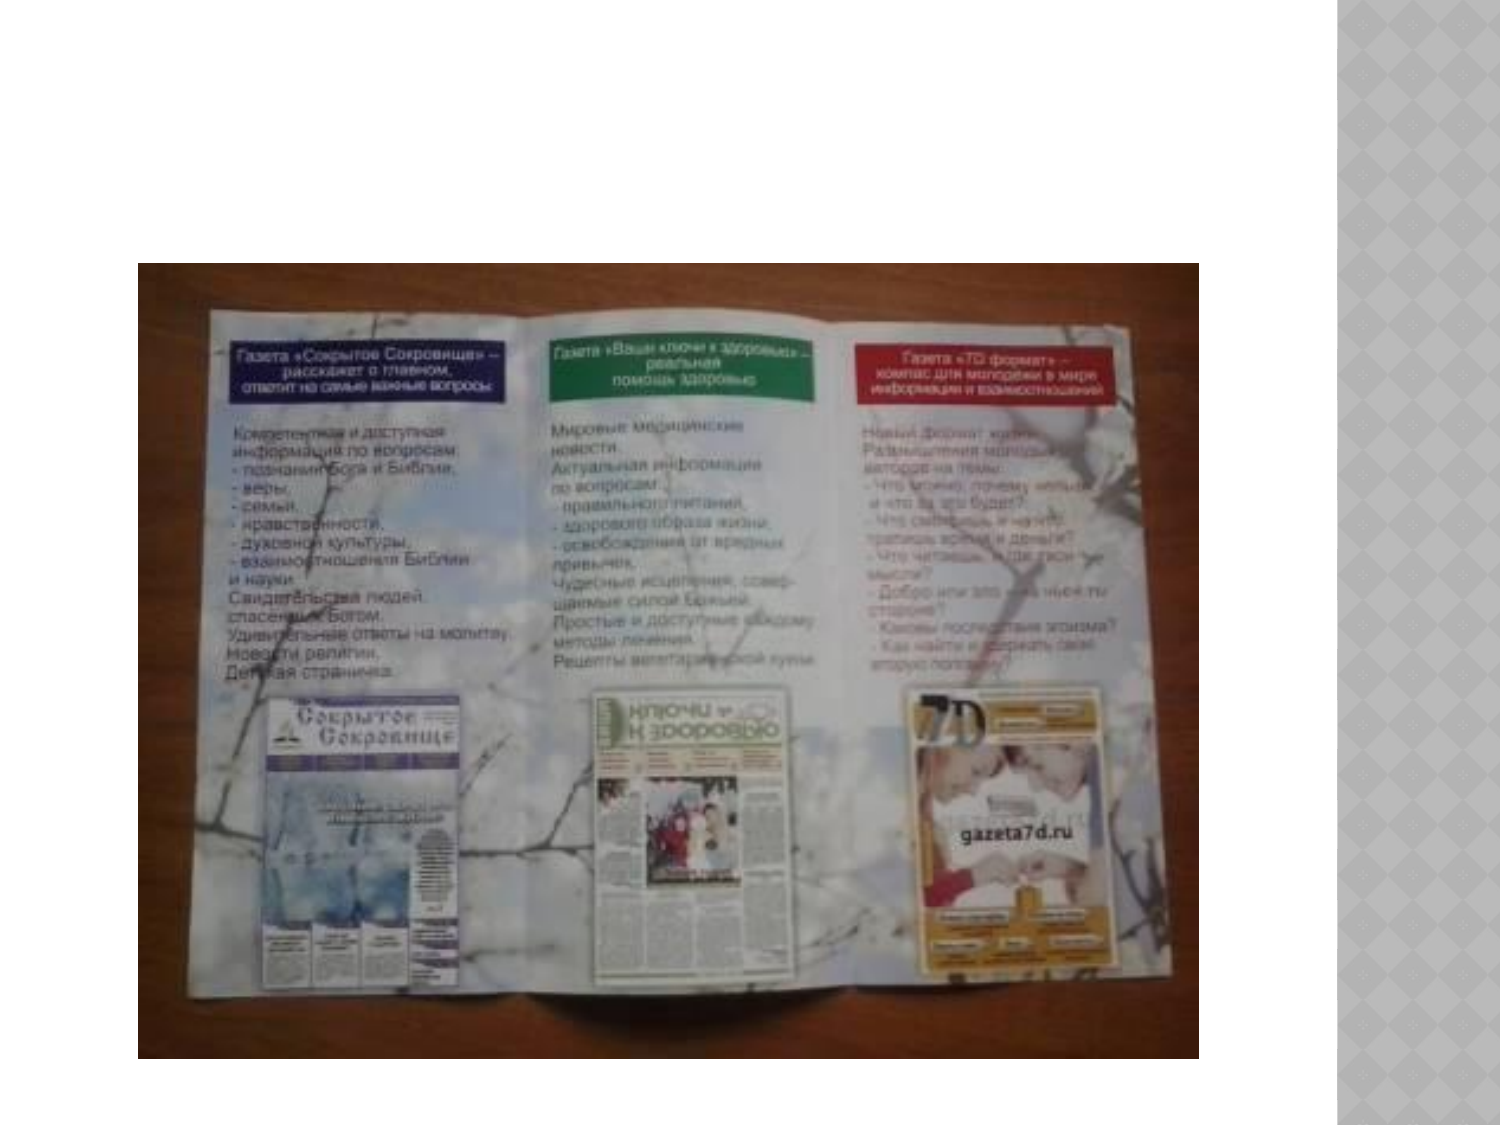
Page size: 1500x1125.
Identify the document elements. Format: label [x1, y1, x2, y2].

list [138, 263, 1200, 1060]
